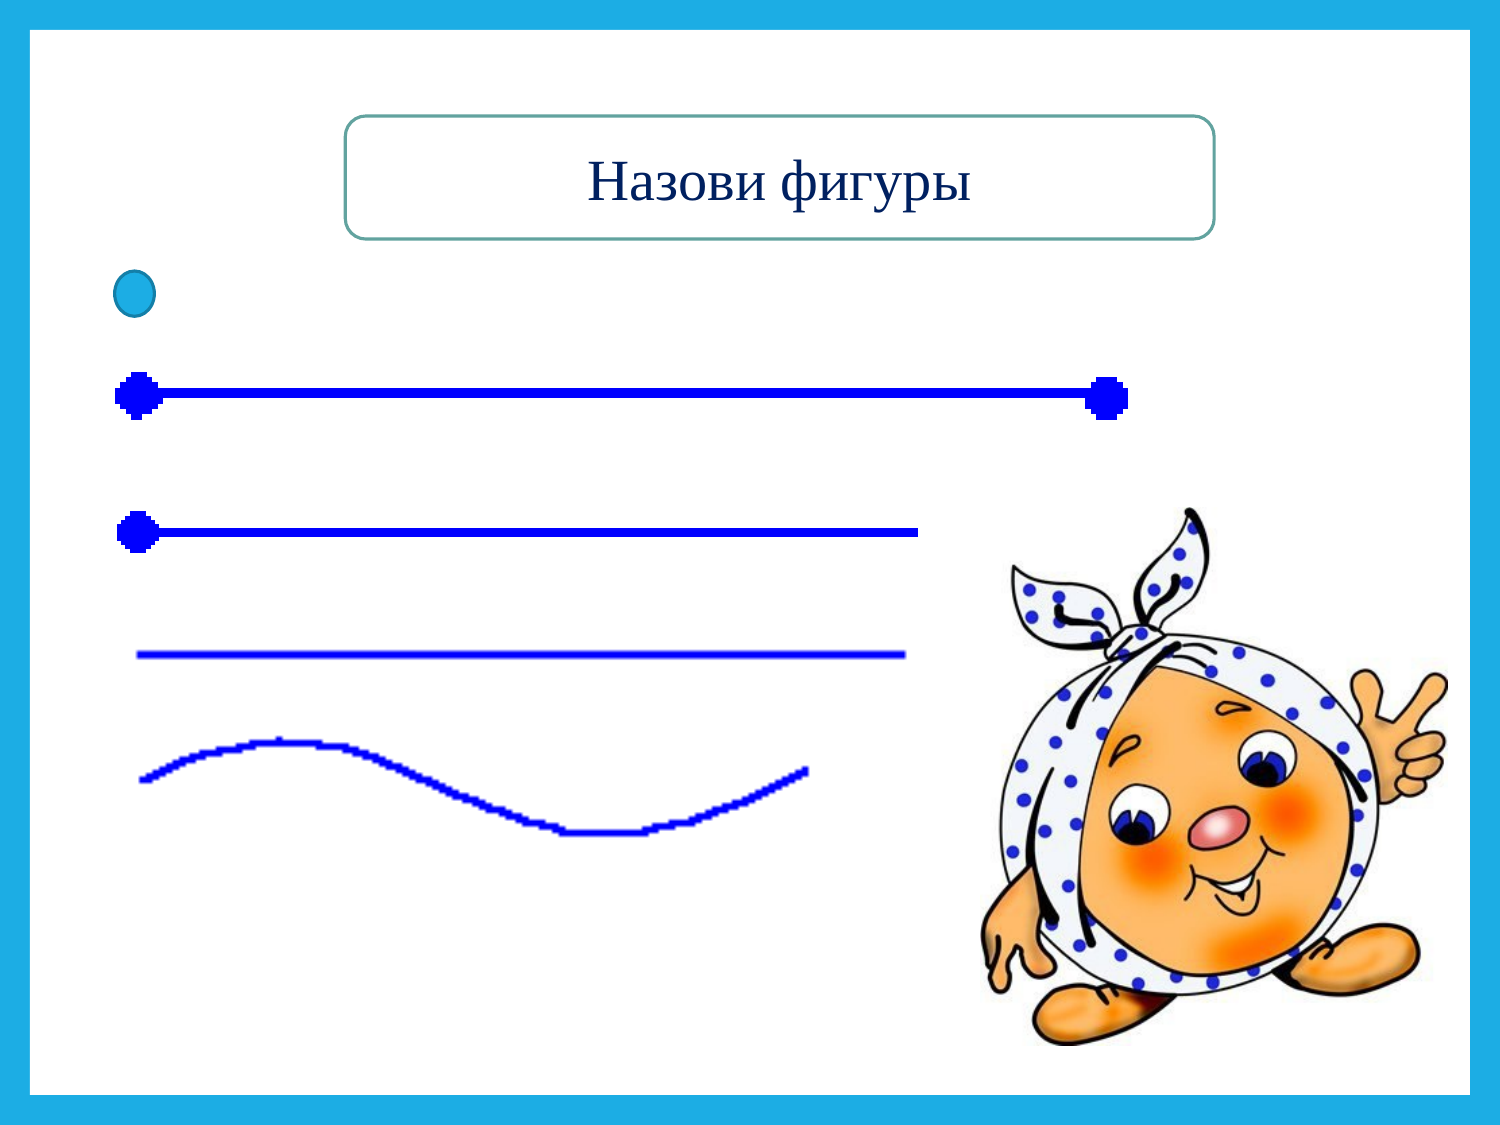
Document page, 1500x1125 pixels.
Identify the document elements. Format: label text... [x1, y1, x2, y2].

text_box [113, 269, 156, 314]
text_box Назови фигуры [343, 114, 1216, 241]
picture [70, 315, 1448, 1046]
